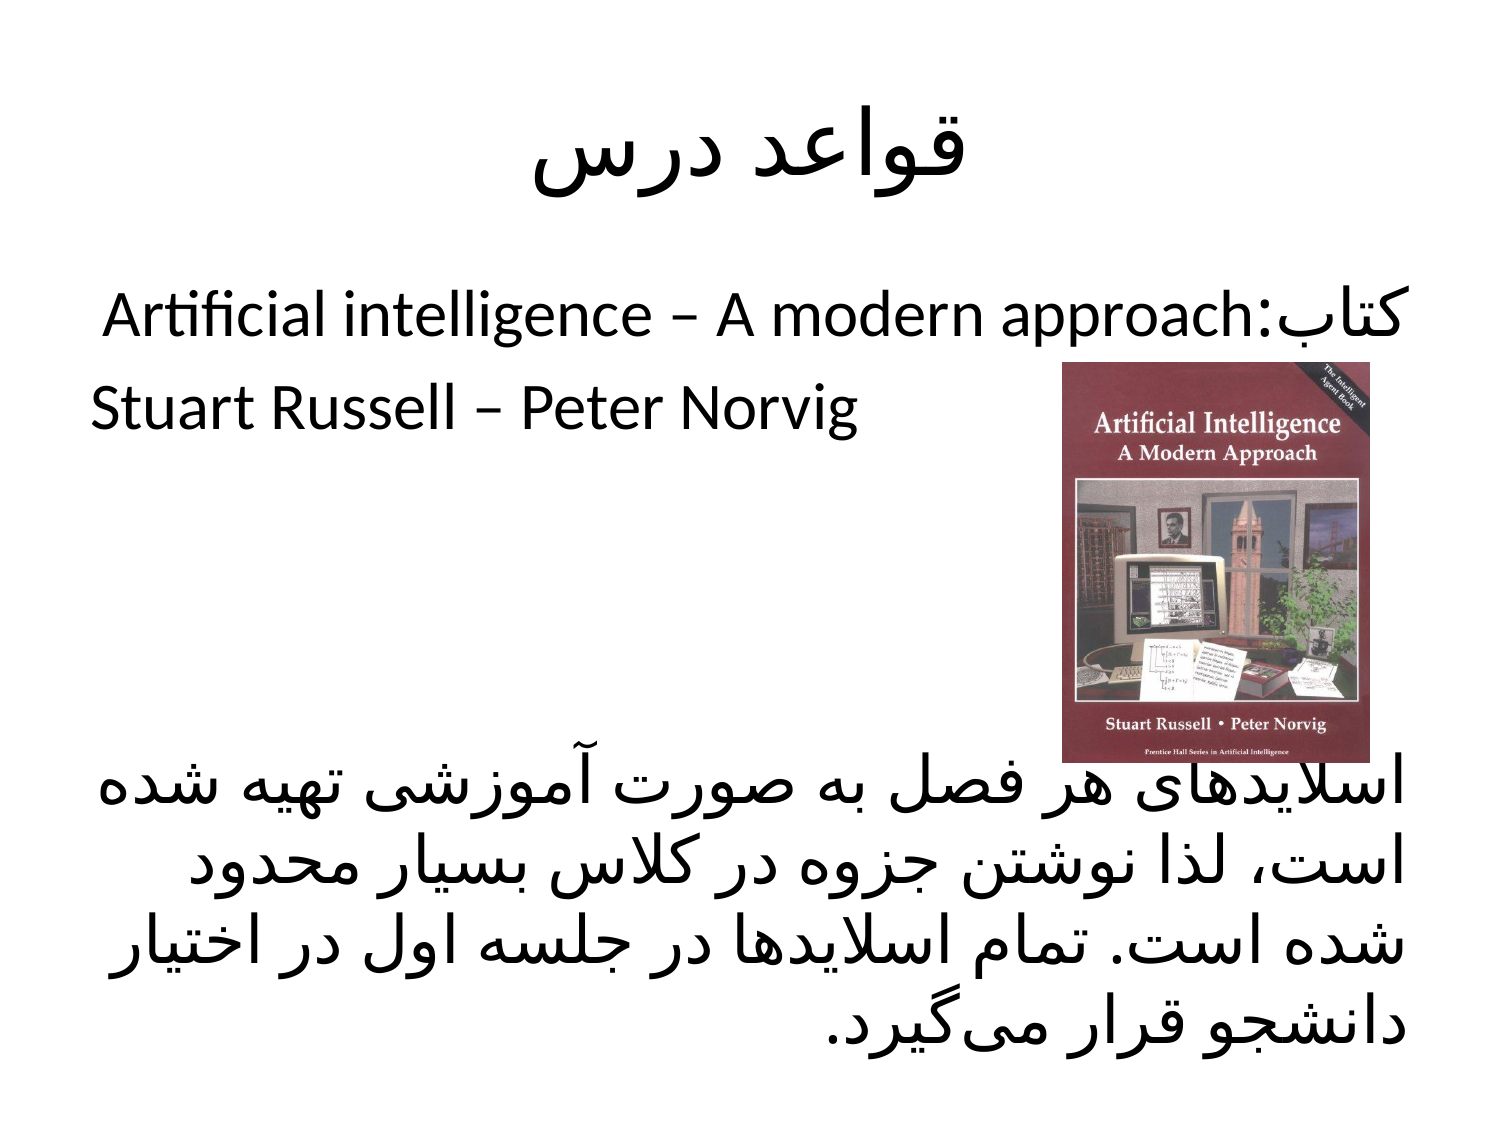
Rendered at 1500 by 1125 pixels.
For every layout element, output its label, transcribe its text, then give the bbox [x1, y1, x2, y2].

picture [1062, 362, 1370, 763]
list کتاب:Artificial intelligence – A modern approach Stuart Russell – Peter Norvig اسلاید‌های هر فصل به صورت آموزشی تهیه شده است، لذا نوشتن جزوه در کلاس بسیار محدود شده است. تمام اسلاید‌ها در جلسه اول در اختیار دانشجو قرار می‌گیرد. [75, 262, 1425, 1005]
title قواعد درس [75, 45, 1425, 233]
